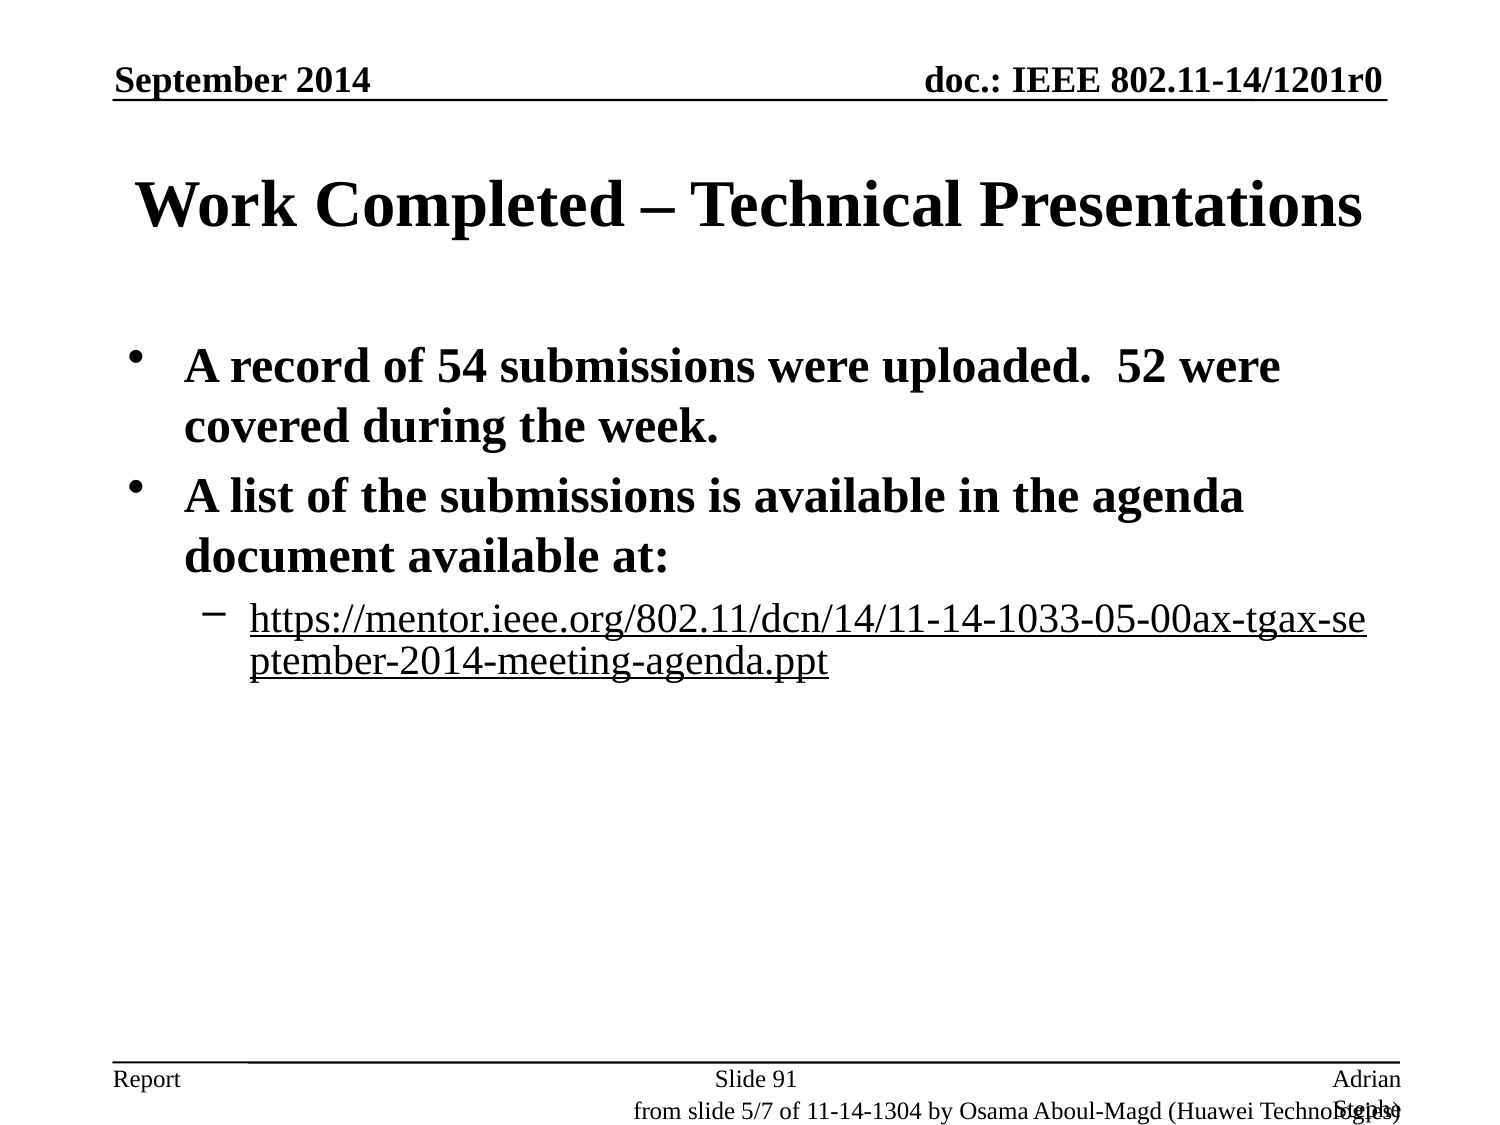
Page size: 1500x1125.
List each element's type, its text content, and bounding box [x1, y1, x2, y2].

footer Adrian Stephens, Intel Corporation [1324, 1061, 1402, 1087]
text_box from slide 5/7 of 11-14-1304 by Osama Aboul-Magd (Huawei Technologies) [343, 1087, 1417, 1125]
slide_number Slide 91 [712, 1061, 800, 1087]
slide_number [114, 54, 374, 101]
list A record of 54 submissions were uploaded. 52 were covered during the week. A list of the submissions is available in the agenda document available at: https://mentor.ieee.org/802.11/dcn/14/11-14-1033-05-00ax-tgax-september-2014-meeting-agenda.ppt [112, 324, 1388, 1000]
title Work Completed – Technical Presentations [112, 112, 1388, 288]
